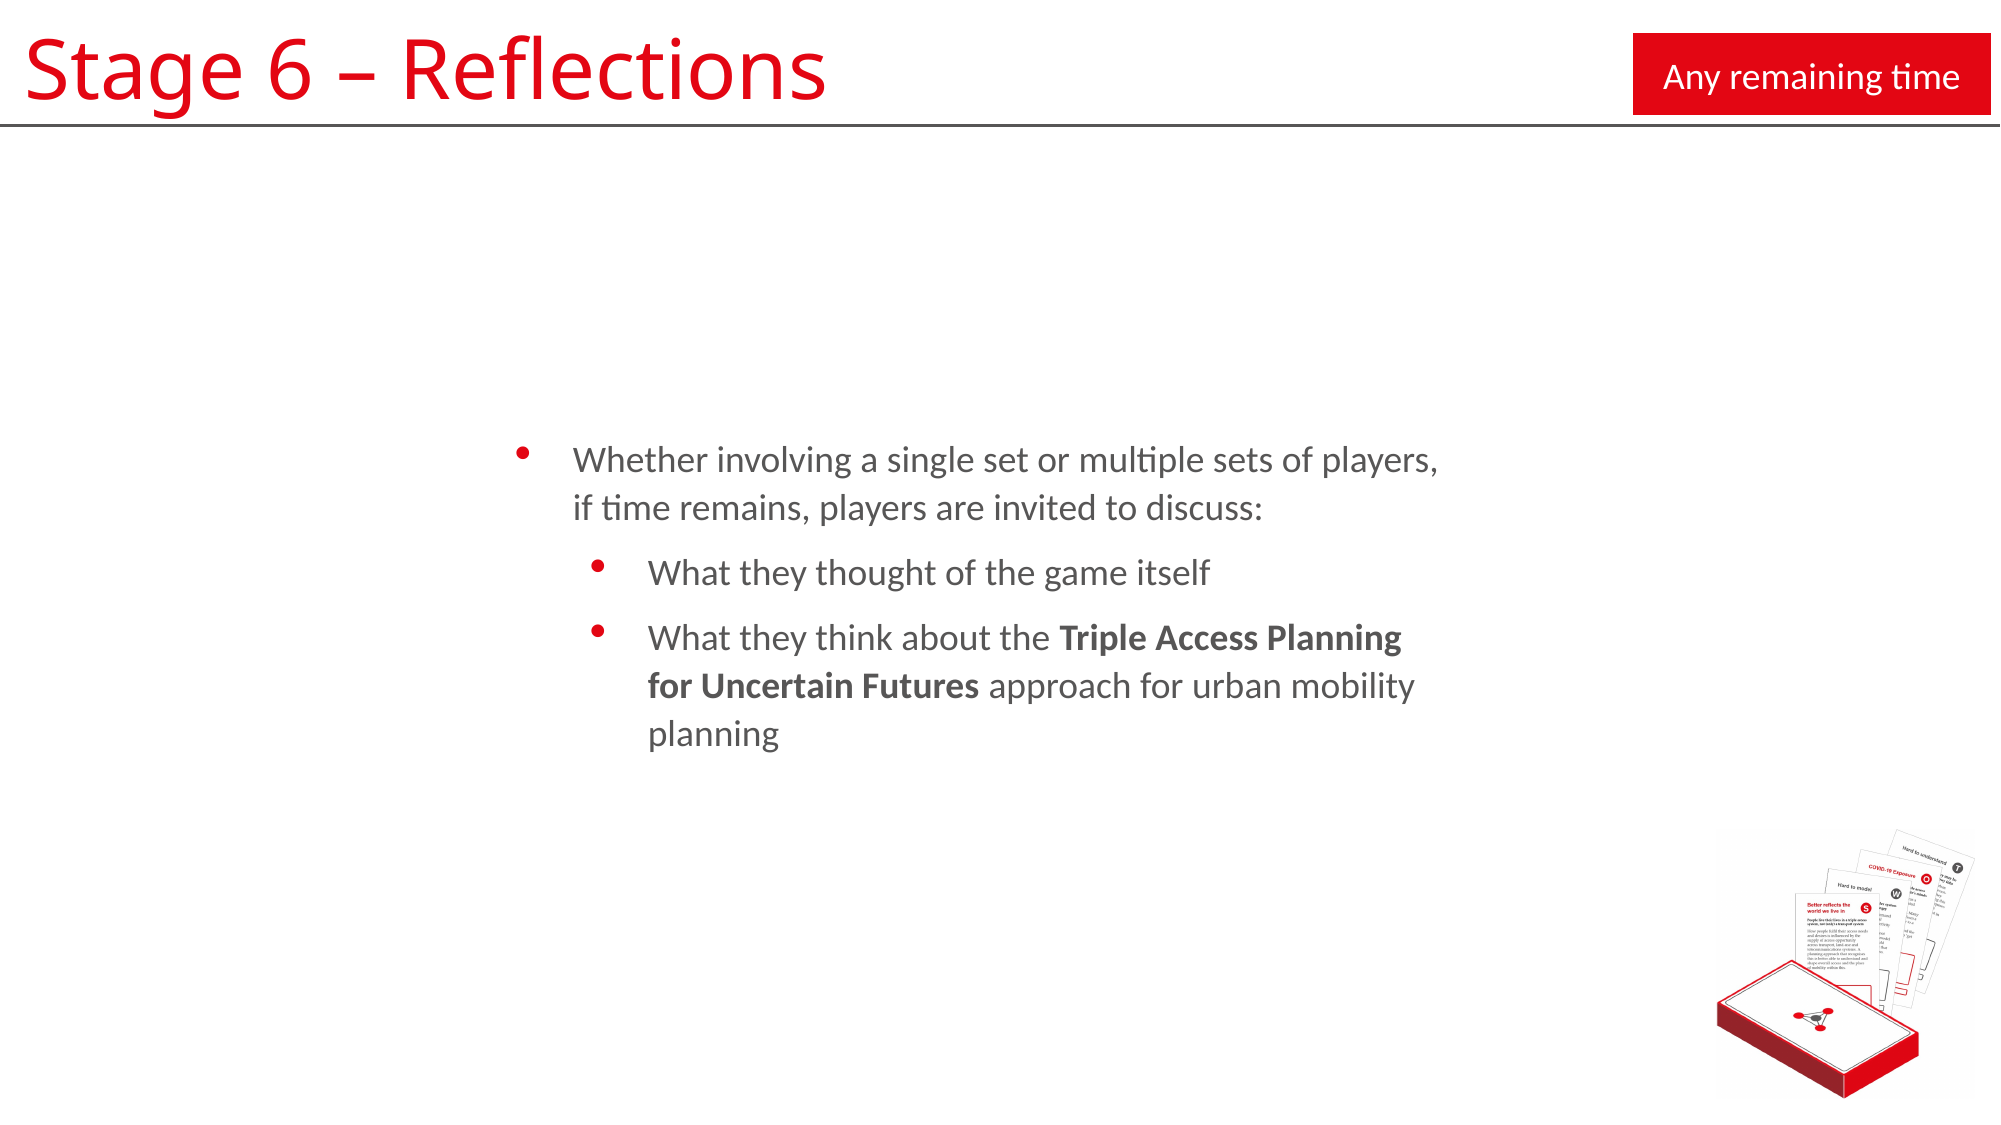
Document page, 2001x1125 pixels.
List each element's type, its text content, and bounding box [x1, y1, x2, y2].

picture [1716, 829, 1975, 1099]
text_box Any remaining time [1633, 33, 1991, 115]
text_box Whether involving a single set or multiple sets of players, if time remains, players are invited to discuss: What they thought of the game itself What they think about the Triple Access Planning for Uncertain Futures approach for urban mobility planning [501, 424, 1466, 762]
text_box Stage 6 – Reflections [9, 20, 1991, 208]
